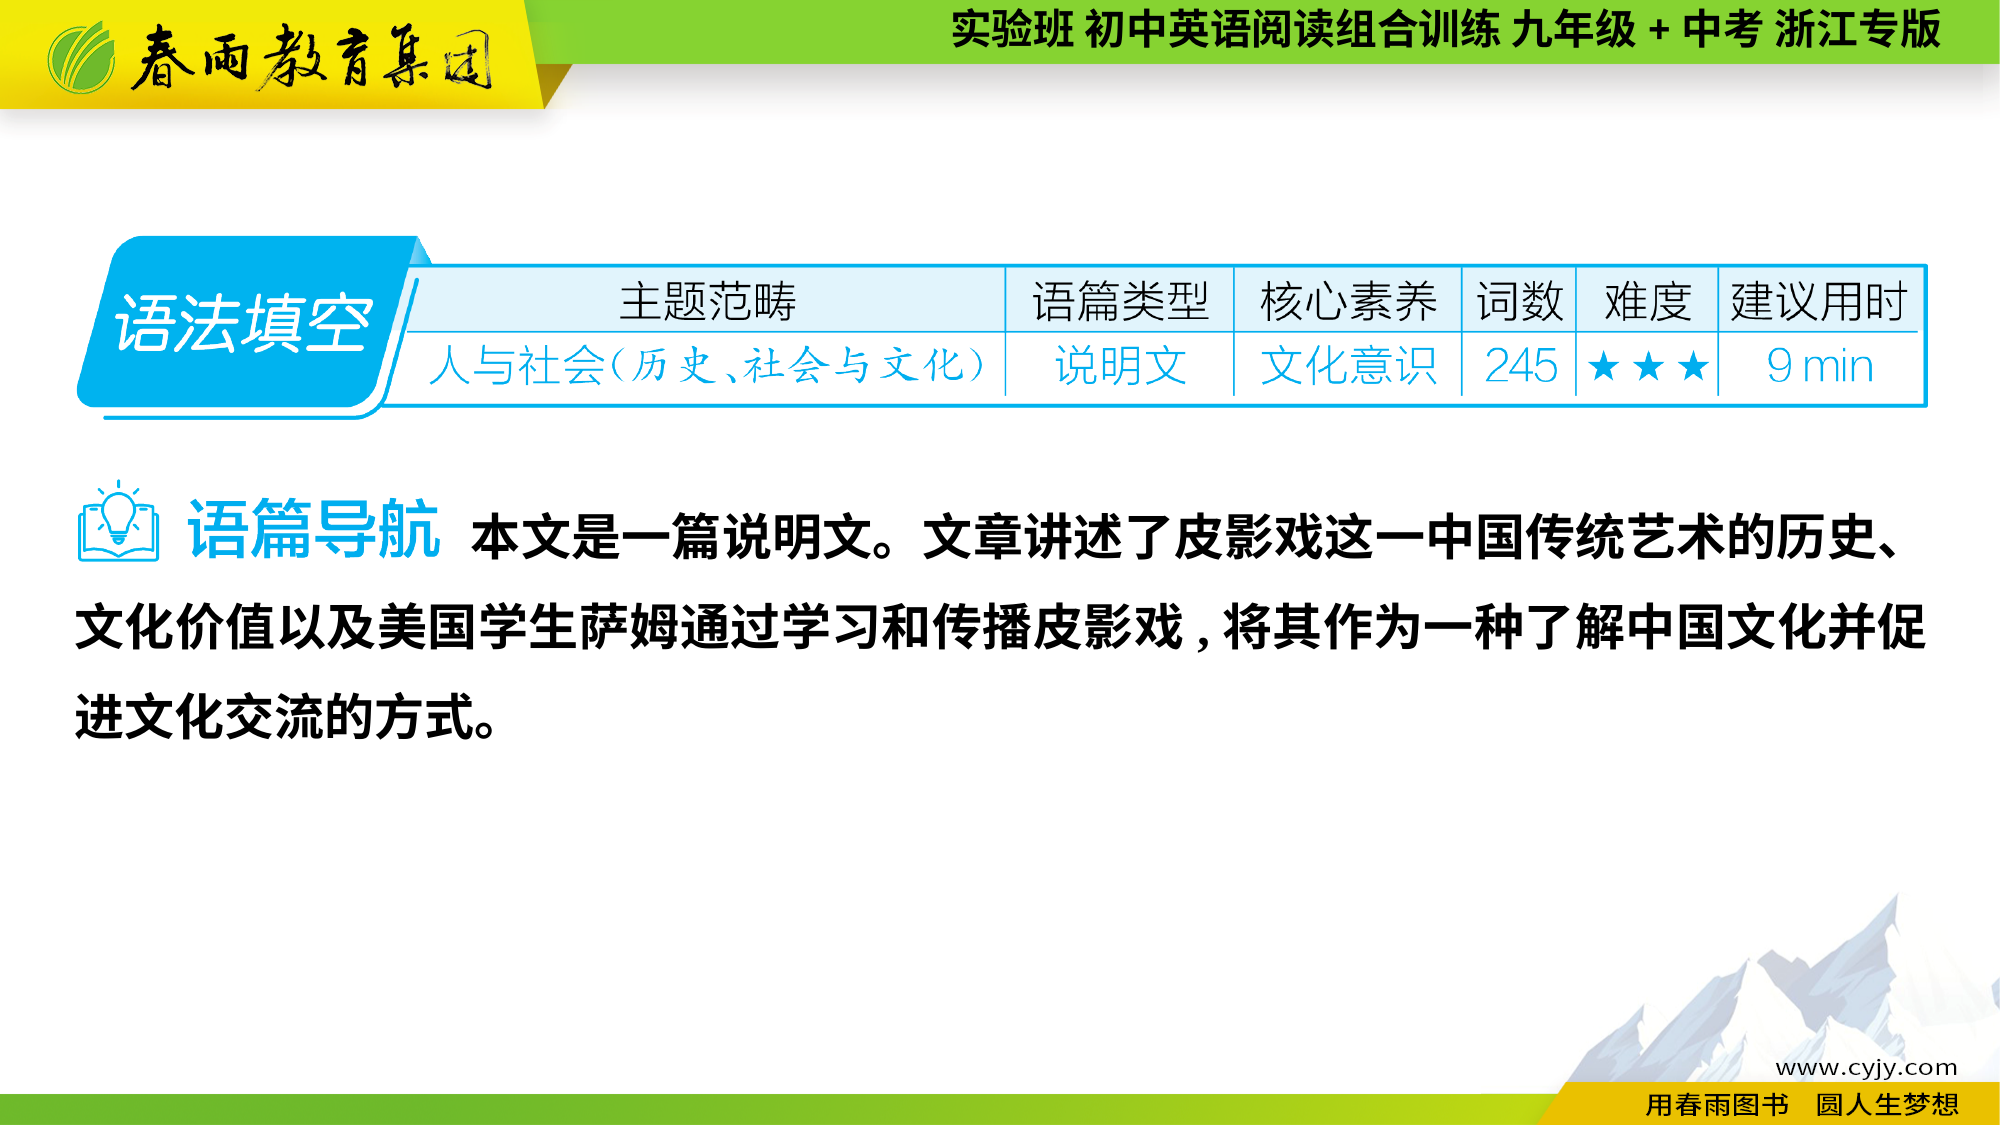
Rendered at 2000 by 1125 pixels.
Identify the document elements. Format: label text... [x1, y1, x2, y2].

list 本文是一篇说明文。文章讲述了皮影戏这一中国传统艺术的历史、文化价值以及美国学生萨姆通过学习和传播皮影戏,将其作为一种了解中国文化并促进文化交流的方式。 [59, 468, 1944, 745]
picture [0, 0, 2000, 1125]
